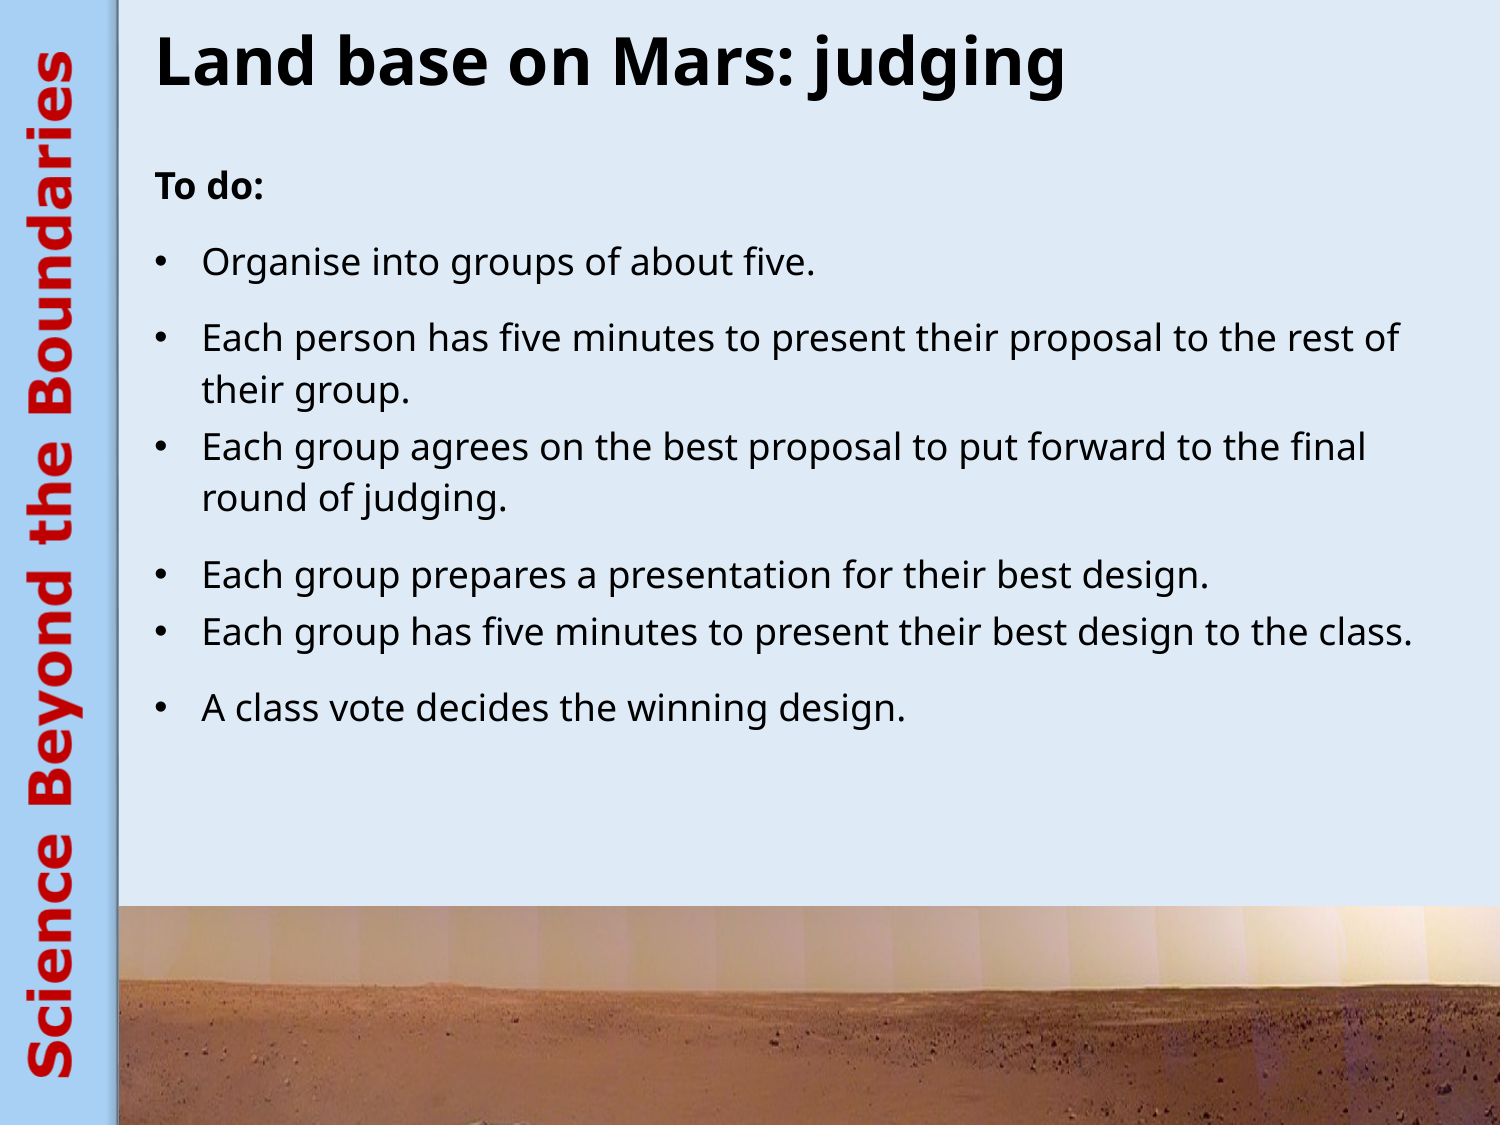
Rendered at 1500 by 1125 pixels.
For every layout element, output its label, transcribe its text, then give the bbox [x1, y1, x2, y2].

picture [0, 0, 1500, 1125]
text_box Land base on Mars: judging [139, 0, 1500, 118]
text_box To do: Organise into groups of about five. Each person has five minutes to present their proposal to the rest of their group. Each group agrees on the best proposal to put forward to the final round of judging. Each group prepares a presentation for their best design. Each group has five minutes to present their best design to the class. A class vote decides the winning design. [139, 151, 1467, 795]
